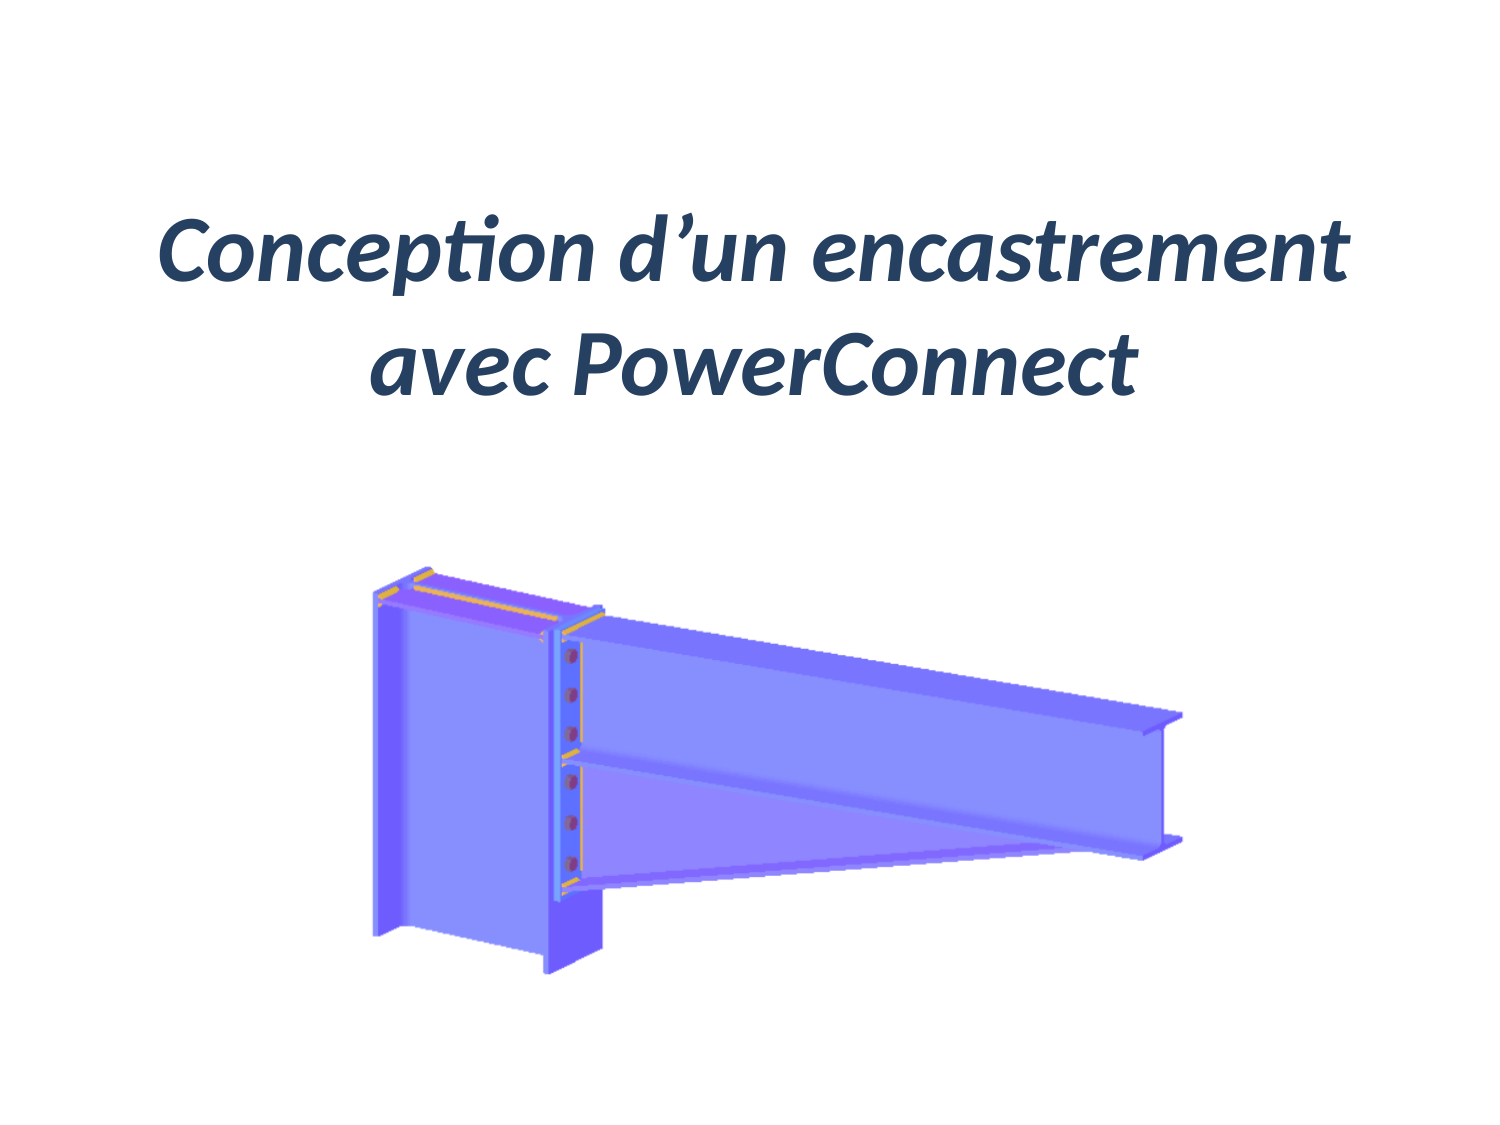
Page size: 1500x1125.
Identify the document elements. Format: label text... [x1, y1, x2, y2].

title Conception d’un encastrement avec PowerConnect [117, 175, 1393, 521]
picture [339, 550, 1196, 985]
